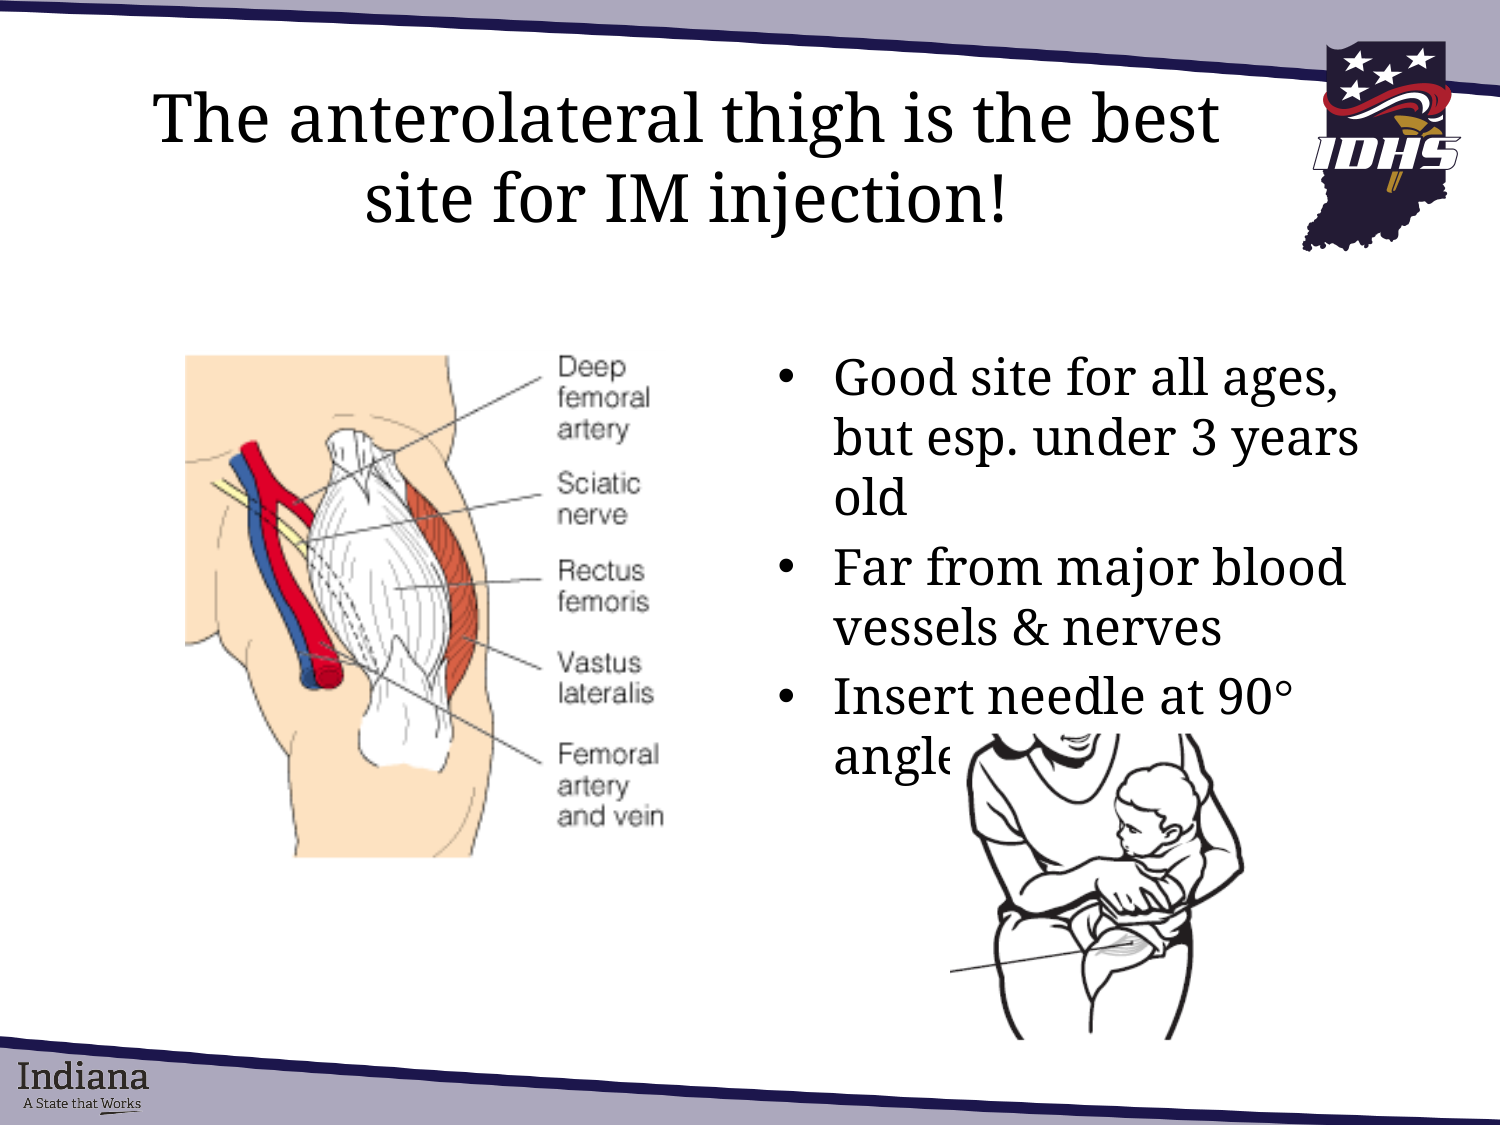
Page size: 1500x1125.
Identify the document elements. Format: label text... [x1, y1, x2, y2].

list Good site for all ages, but esp. under 3 years old Far from major blood vessels & nerves Insert needle at 90° angle [762, 337, 1425, 563]
title The anterolateral thigh is the best site for IM injection! [75, 62, 1300, 250]
picture [0, 0, 1500, 1125]
